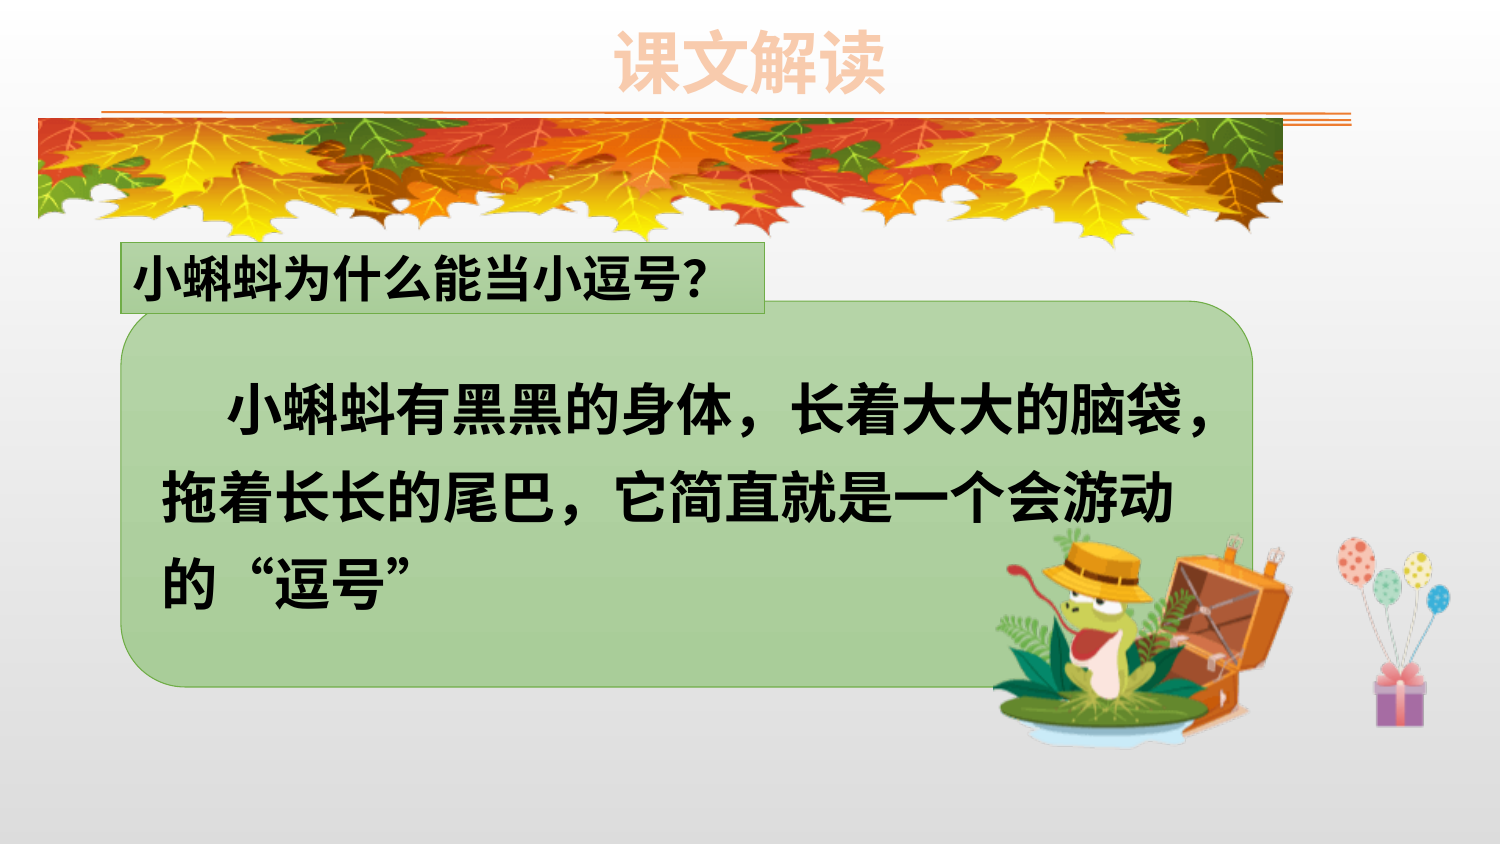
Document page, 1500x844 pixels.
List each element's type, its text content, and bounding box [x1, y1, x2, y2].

text_box 小蝌蚪有黑黑的身体，长着大大的脑袋，拖着长长的尾巴，它简直就是一个会游动的“逗号” [150, 347, 1224, 624]
picture [38, 118, 1283, 261]
text_box [120, 300, 1254, 688]
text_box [101, 112, 1352, 125]
text_box 课文解读 [601, 14, 899, 109]
text_box 小蝌蚪为什么能当小逗号？ [120, 261, 765, 314]
picture [993, 495, 1496, 756]
